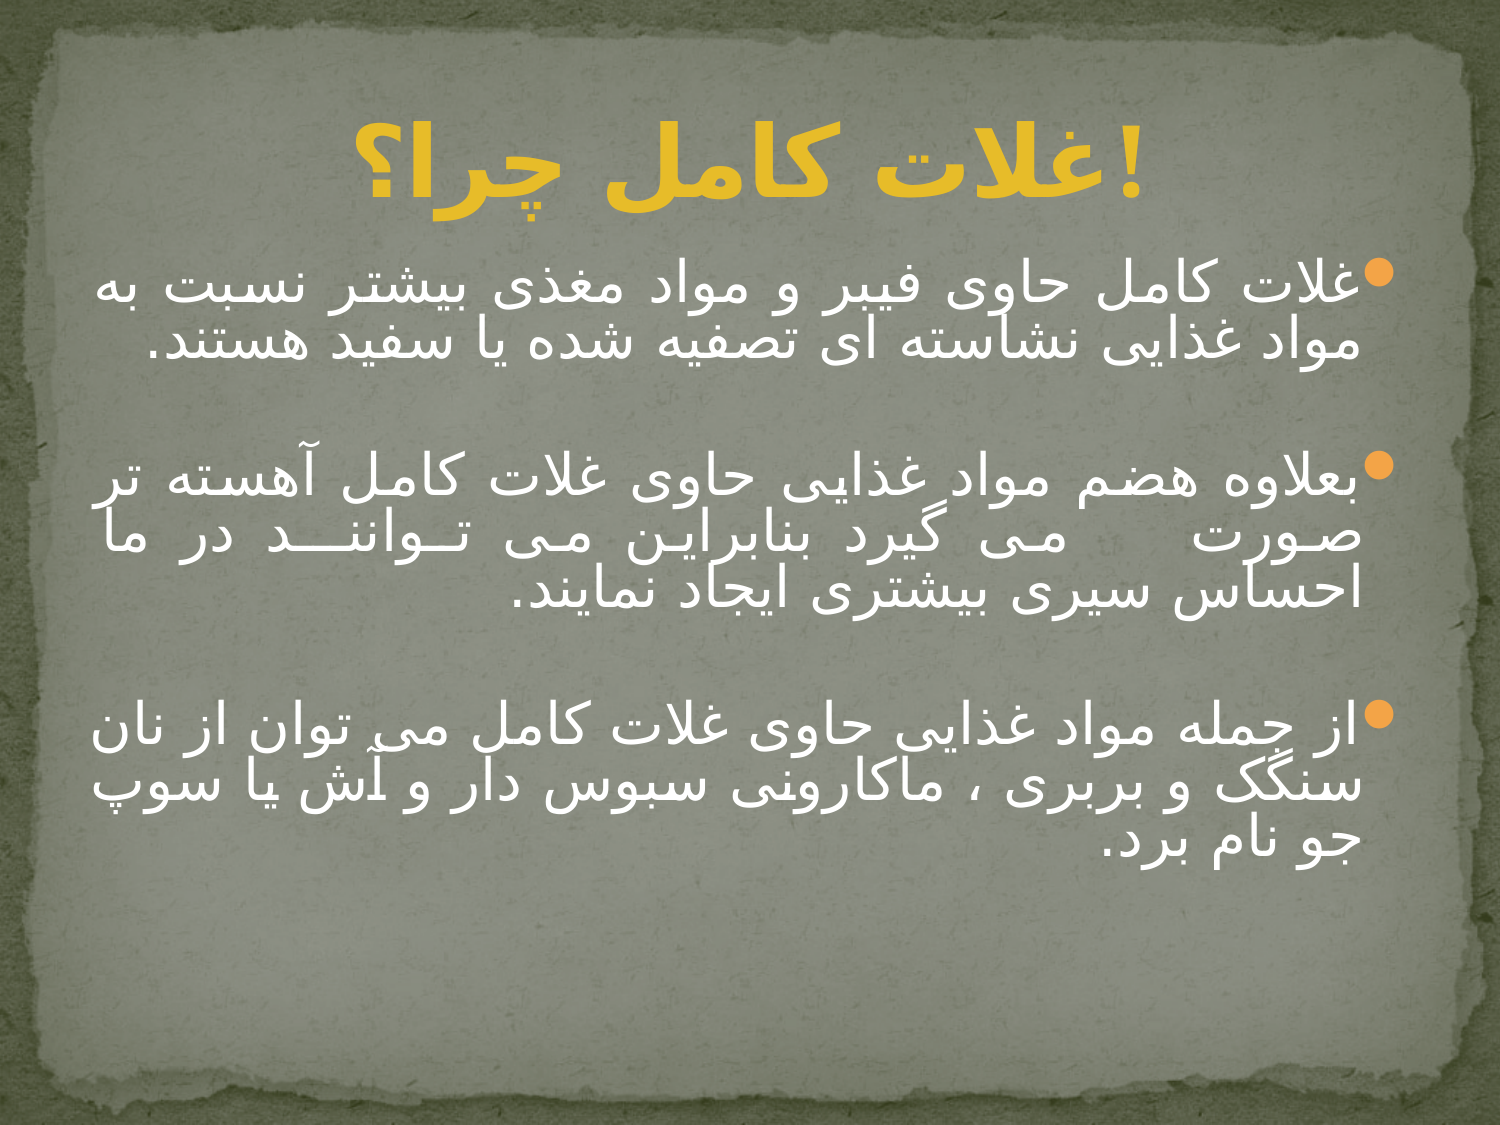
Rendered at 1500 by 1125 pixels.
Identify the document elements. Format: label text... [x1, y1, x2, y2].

title غلات کامل چرا؟! [74, 24, 1425, 225]
list غلات کامل حاوی فیبر و مواد مغذی بیشتر نسبت به مواد غذایی نشاسته ای تصفیه شده یا سفید هستند. بعلاوه هضم مواد غذایی حاوی غلات کامل آهسته تر صورت می گیرد بنابراین می تـواننـــد در ما احساس سیری بیشتری ایجاد نمایند. از جمله مواد غذایی حاوی غلات کامل می توان از نان سنگک و بربری ، ماکارونی سبوس دار و آش یا سوپ جو نام برد. [74, 249, 1426, 1001]
